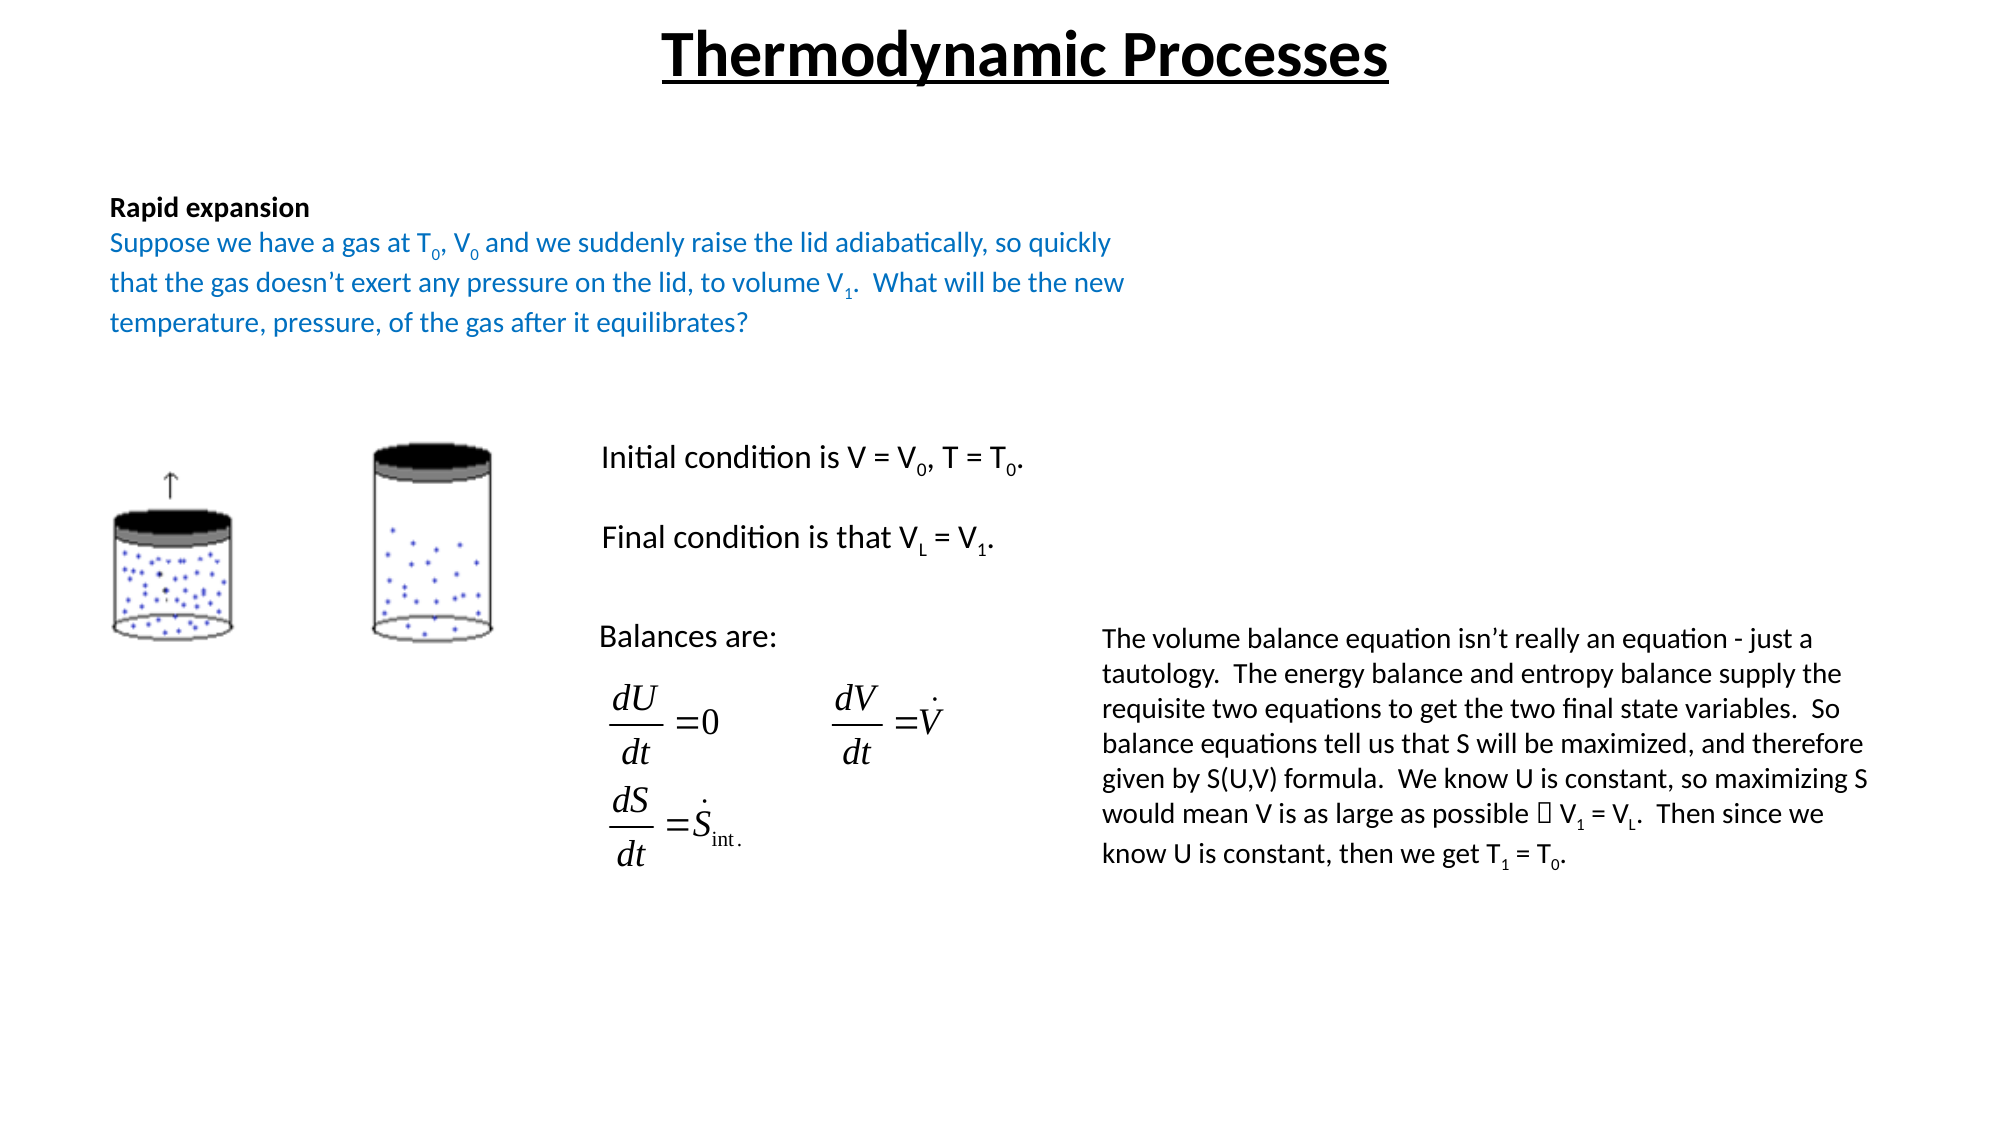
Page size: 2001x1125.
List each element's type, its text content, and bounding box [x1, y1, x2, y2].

picture [89, 398, 518, 663]
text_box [603, 674, 958, 875]
text_box Rapid expansion Suppose we have a gas at T0, V0 and we suddenly raise the lid adiabatically, so quickly that the gas doesn’t exert any pressure on the lid, to volume V1. What will be the new temperature, pressure, of the gas after it equilibrates? [95, 181, 1156, 346]
text_box Balances are: [584, 607, 794, 662]
text_box Final condition is that VL = V1. [587, 507, 1011, 568]
text_box Thermodynamic Processes [545, 11, 1506, 98]
text_box The volume balance equation isn’t really an equation - just a tautology. The energy balance and entropy balance supply the requisite two equations to get the two final state variables. So balance equations tell us that S will be maximized, and therefore given by S(U,V) formula. We know U is constant, so maximizing S would mean V is as large as possible  V1 = VL. Then since we know U is constant, then we get T1 = T0. [1087, 611, 1904, 881]
text_box Initial condition is V = V0, T = T0. [586, 427, 1040, 488]
